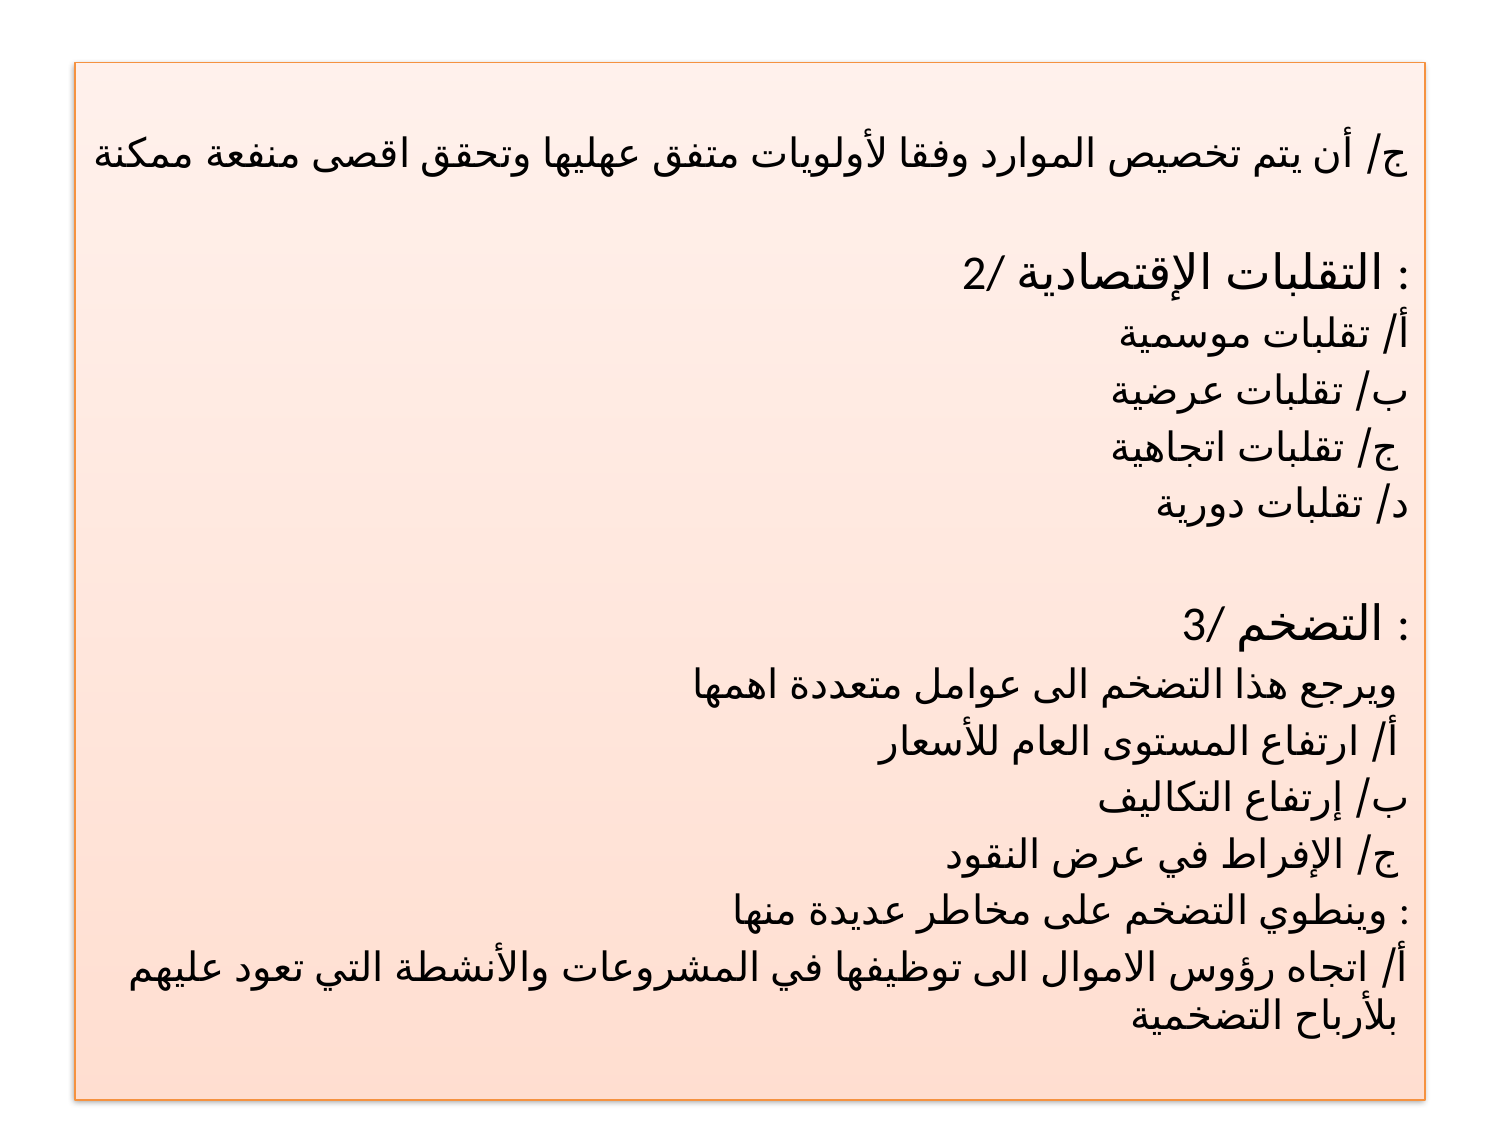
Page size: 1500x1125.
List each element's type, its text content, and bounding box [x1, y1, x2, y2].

list ج/ أن يتم تخصيص الموارد وفقا لأولويات متفق عهليها وتحقق اقصى منفعة ممكنة 2/ التقلبات الإقتصادية : أ/ تقلبات موسمية ب/ تقلبات عرضية ج/ تقلبات اتجاهية د/ تقلبات دورية 3/ التضخم : ويرجع هذا التضخم الى عوامل متعددة اهمها أ/ ارتفاع المستوى العام للأسعار ب/ إرتفاع التكاليف ج/ الإفراط في عرض النقود وينطوي التضخم على مخاطر عديدة منها : أ/ اتجاه رؤوس الاموال الى توظيفها في المشروعات والأنشطة التي تعود عليهم بلأرباح التضخمية [74, 62, 1426, 1101]
